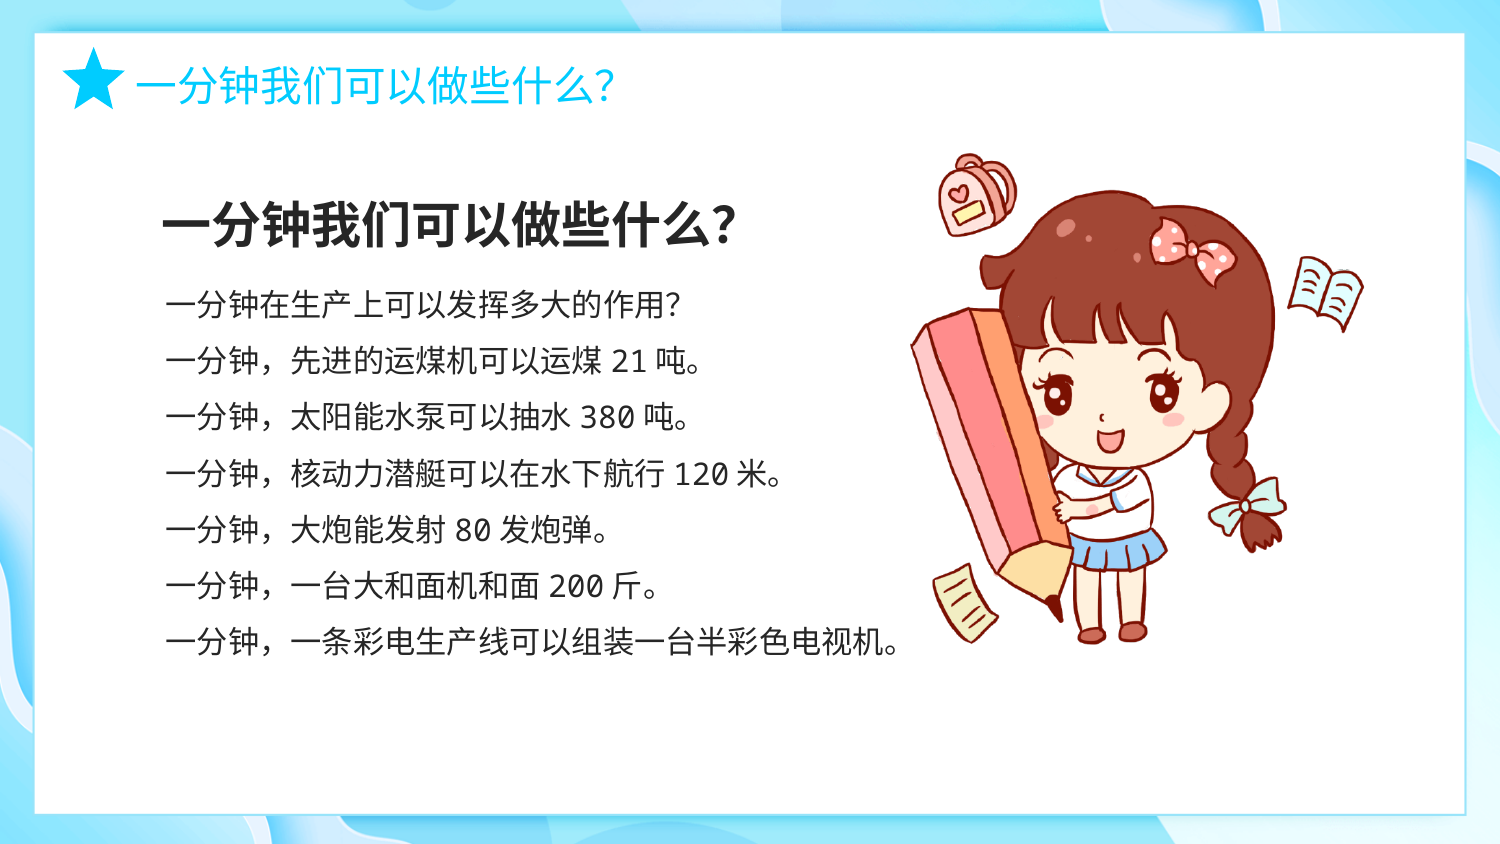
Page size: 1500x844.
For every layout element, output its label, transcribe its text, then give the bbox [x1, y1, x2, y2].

text_box 一分钟在生产上可以发挥多大的作用？ 一分钟，先进的运煤机可以运煤21吨。 一分钟，太阳能水泵可以抽水380吨。 一分钟，核动力潜艇可以在水下航行120米。 一分钟，大炮能发射80发炮弹。 一分钟，一台大和面机和面200斤。 一分钟，一条彩电生产线可以组装一台半彩色电视机。 [150, 259, 774, 667]
picture [0, 0, 1500, 844]
text_box 一分钟我们可以做些什么？ [149, 177, 745, 278]
